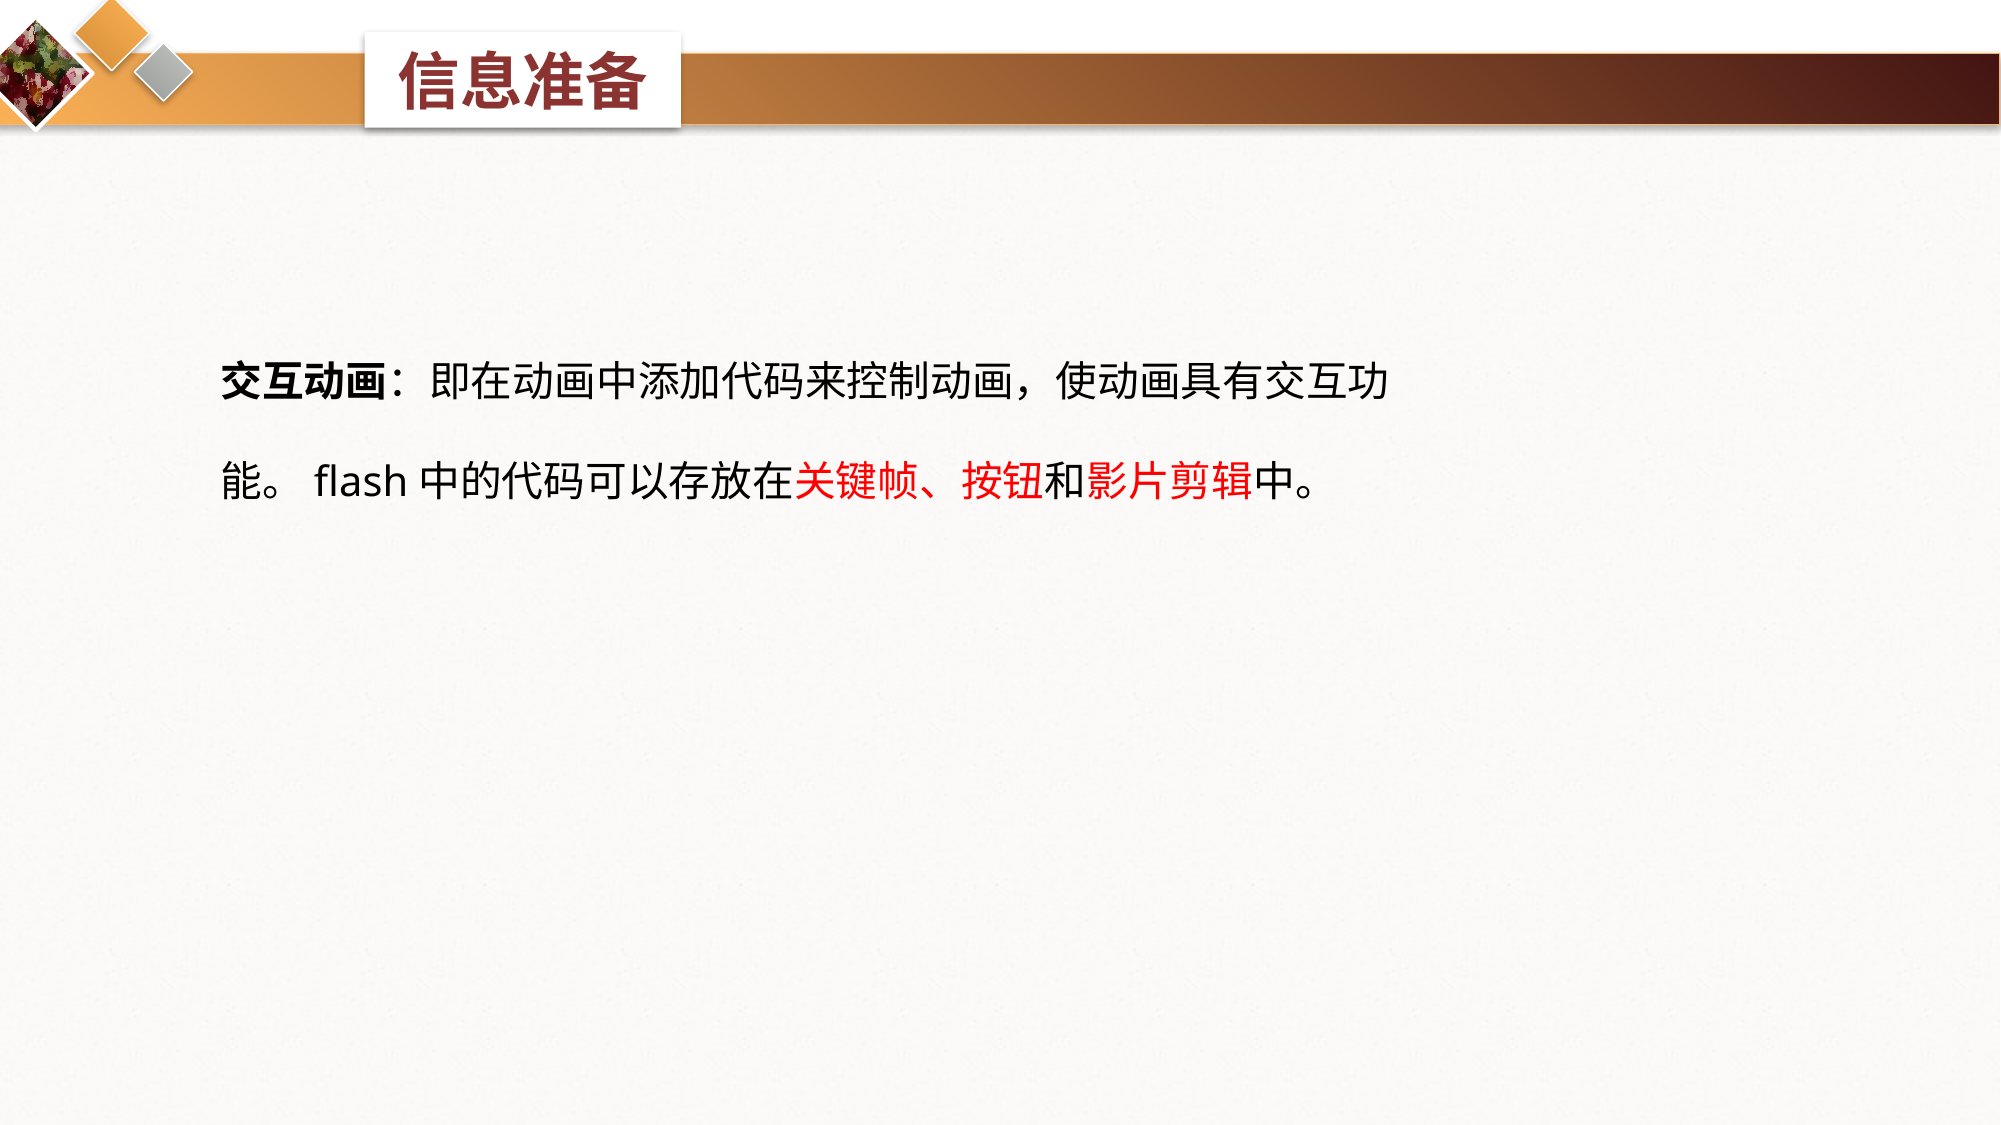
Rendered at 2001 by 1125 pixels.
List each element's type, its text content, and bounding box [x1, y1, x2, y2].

text_box 交互动画：即在动画中添加代码来控制动画，使动画具有交互功能。flash中的代码可以存放在关键帧、按钮和影片剪辑中。 [205, 297, 1565, 512]
picture [0, 21, 88, 126]
